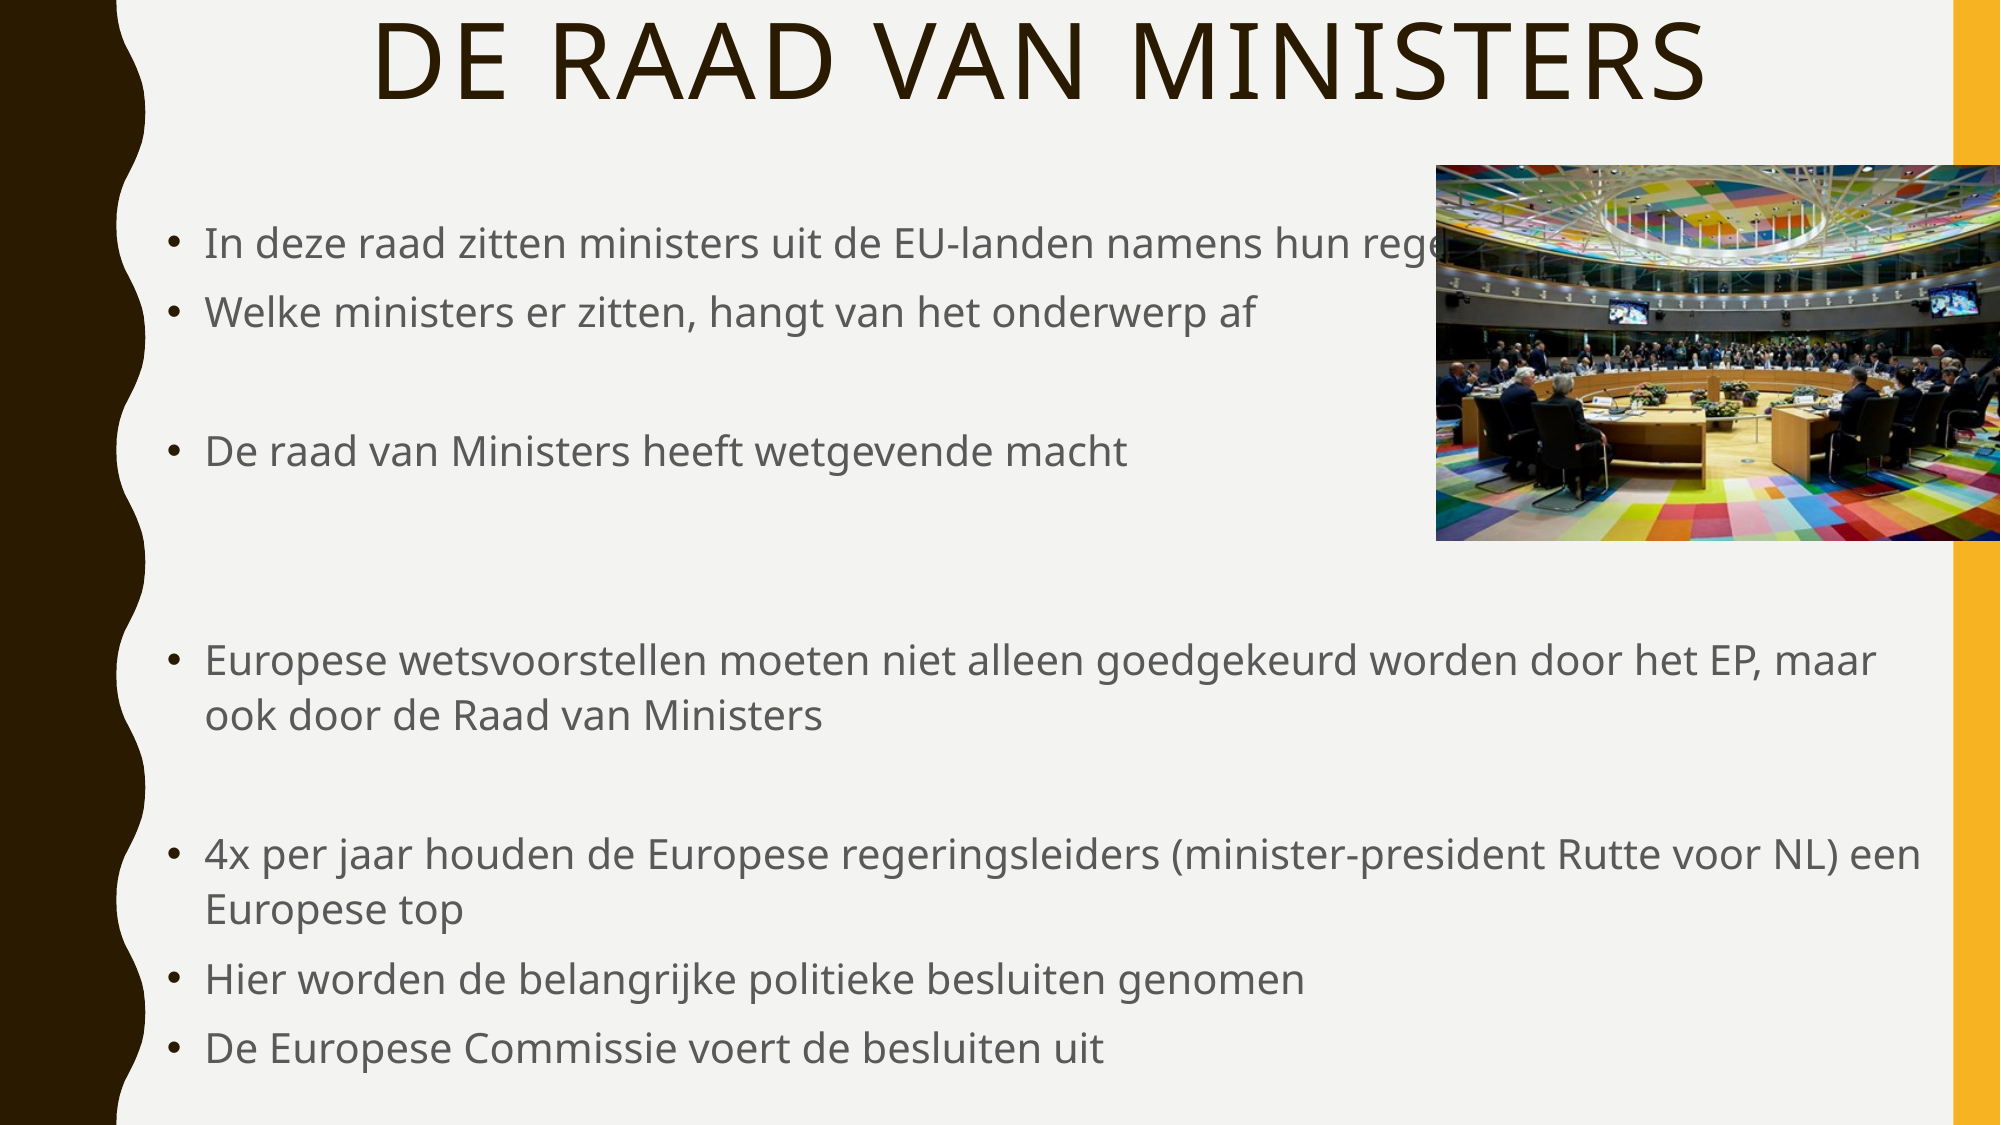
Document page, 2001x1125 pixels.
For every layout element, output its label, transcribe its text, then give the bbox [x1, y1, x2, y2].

picture [1435, 165, 2000, 541]
list In deze raad zitten ministers uit de EU-landen namens hun regering Welke ministers er zitten, hangt van het onderwerp af De raad van Ministers heeft wetgevende macht Europese wetsvoorstellen moeten niet alleen goedgekeurd worden door het EP, maar ook door de Raad van Ministers 4x per jaar houden de Europese regeringsleiders (minister-president Rutte voor NL) een Europese top Hier worden de belangrijke politieke besluiten genomen De Europese Commissie voert de besluiten uit [151, 204, 1947, 1125]
title De raad van ministers [205, 0, 1875, 166]
